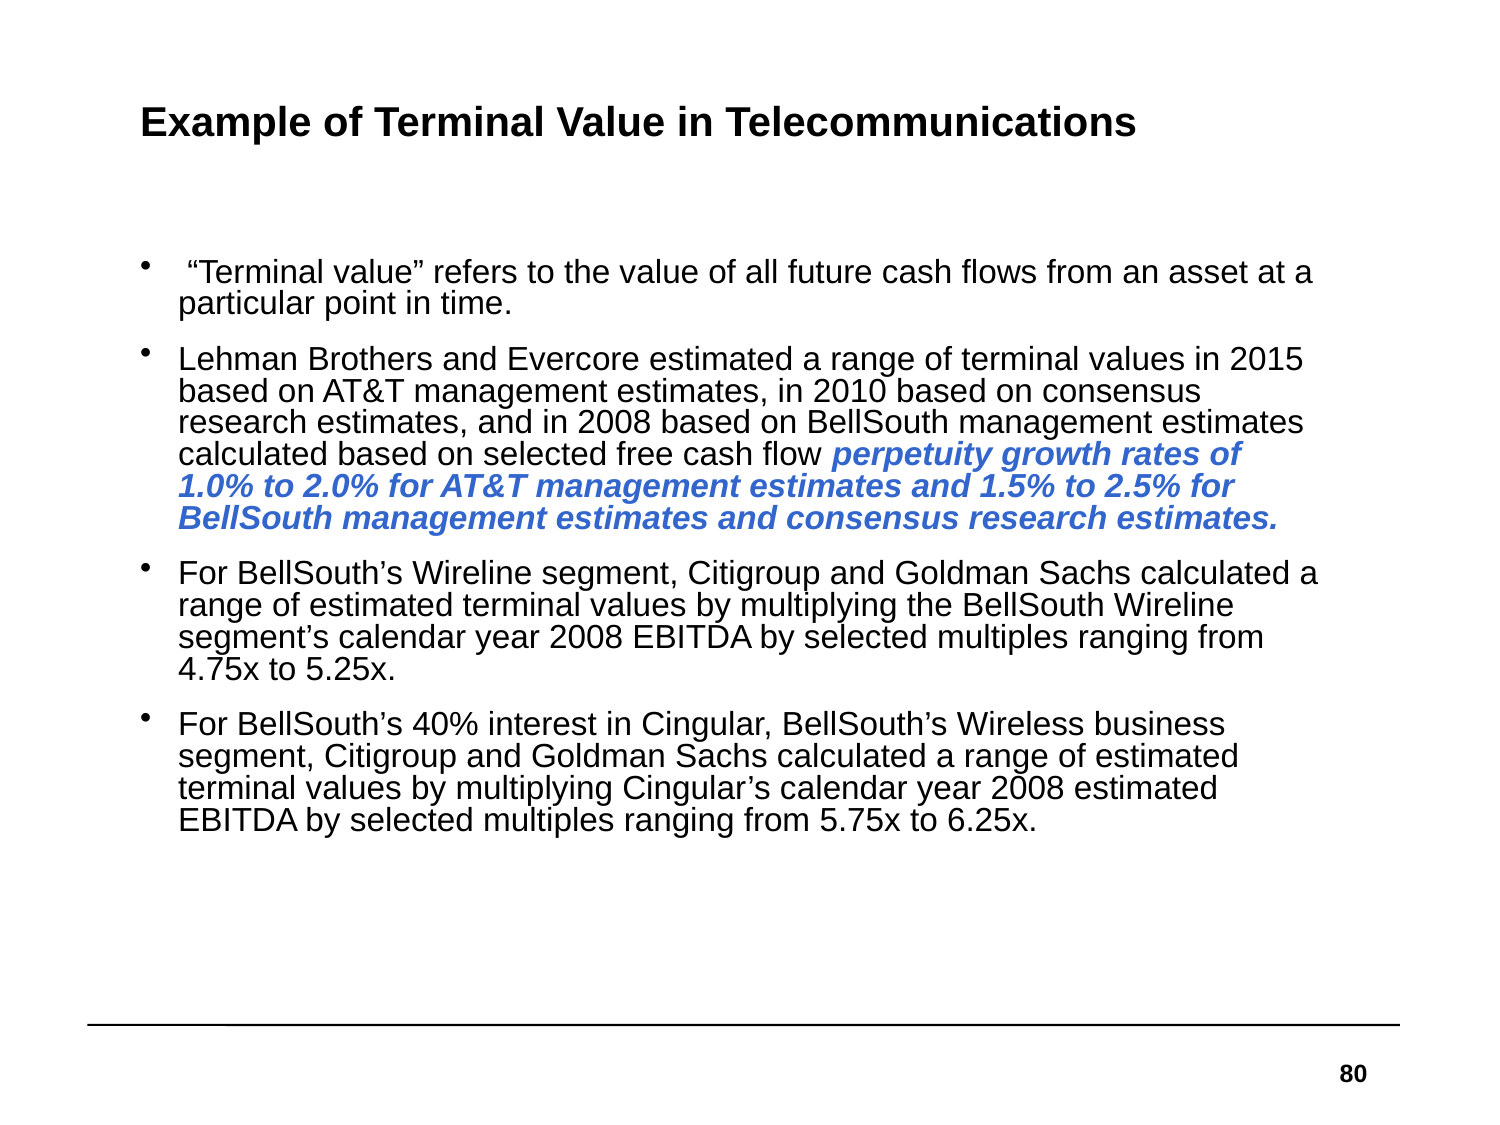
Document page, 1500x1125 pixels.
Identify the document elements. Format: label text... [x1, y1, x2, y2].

title Example of Terminal Value in Telecommunications [125, 87, 1375, 225]
list “Terminal value” refers to the value of all future cash flows from an asset at a particular point in time. Lehman Brothers and Evercore estimated a range of terminal values in 2015 based on AT&T management estimates, in 2010 based on consensus research estimates, and in 2008 based on BellSouth management estimates calculated based on selected free cash flow perpetuity growth rates of 1.0% to 2.0% for AT&T management estimates and 1.5% to 2.5% for BellSouth management estimates and consensus research estimates. For BellSouth’s Wireline segment, Citigroup and Goldman Sachs calculated a range of estimated terminal values by multiplying the BellSouth Wireline segment’s calendar year 2008 EBITDA by selected multiples ranging from 4.75x to 5.25x. For BellSouth’s 40% interest in Cingular, BellSouth’s Wireless business segment, Citigroup and Goldman Sachs calculated a range of estimated terminal values by multiplying Cingular’s calendar year 2008 estimated EBITDA by selected multiples ranging from 5.75x to 6.25x. [125, 249, 1338, 1000]
